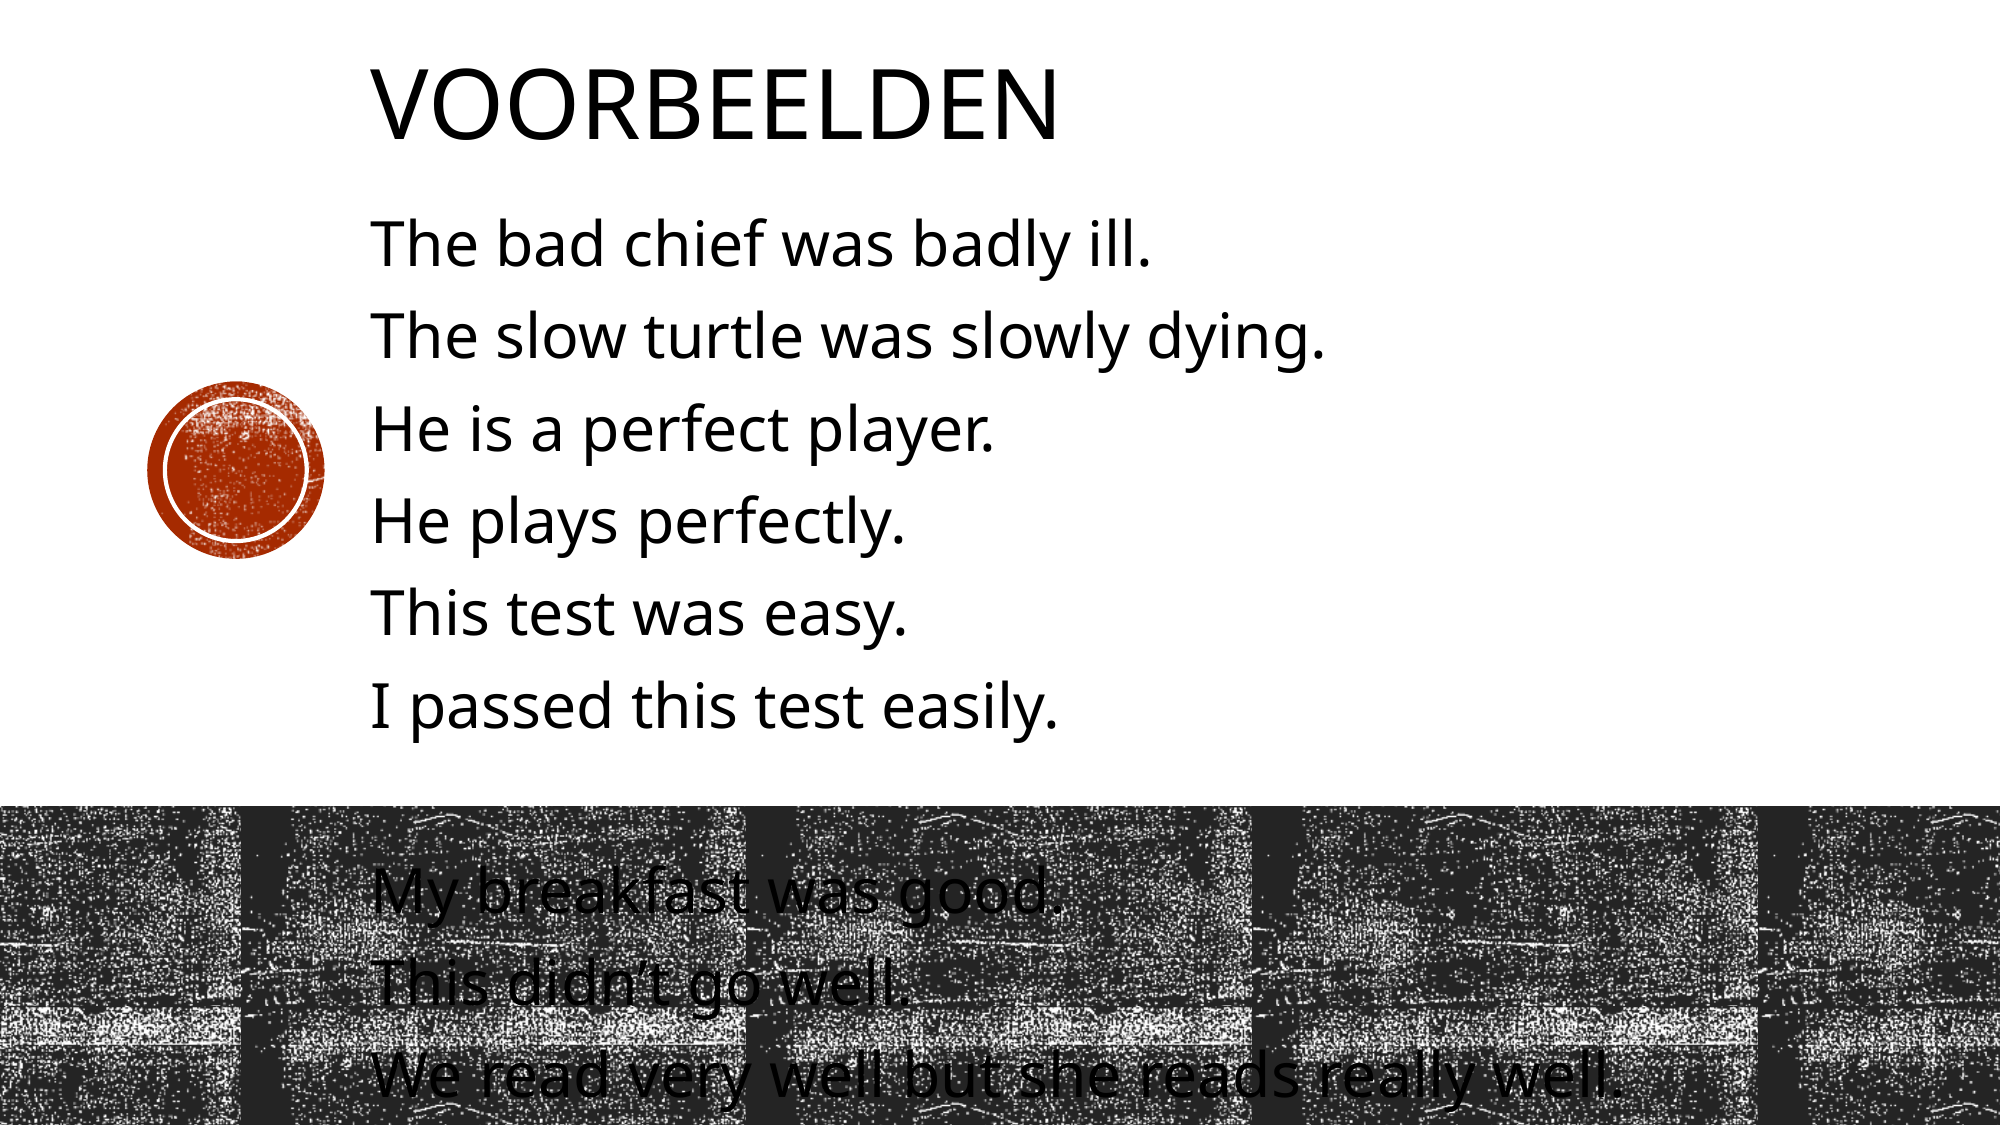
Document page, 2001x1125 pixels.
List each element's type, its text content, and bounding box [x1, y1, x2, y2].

list The bad chief was badly ill. The slow turtle was slowly dying. He is a perfect player. He plays perfectly. This test was easy. I passed this test easily. My breakfast was good. This didn’t go well. We read very well but she reads really well. [355, 204, 1841, 873]
title Voorbeelden [355, 56, 1927, 166]
